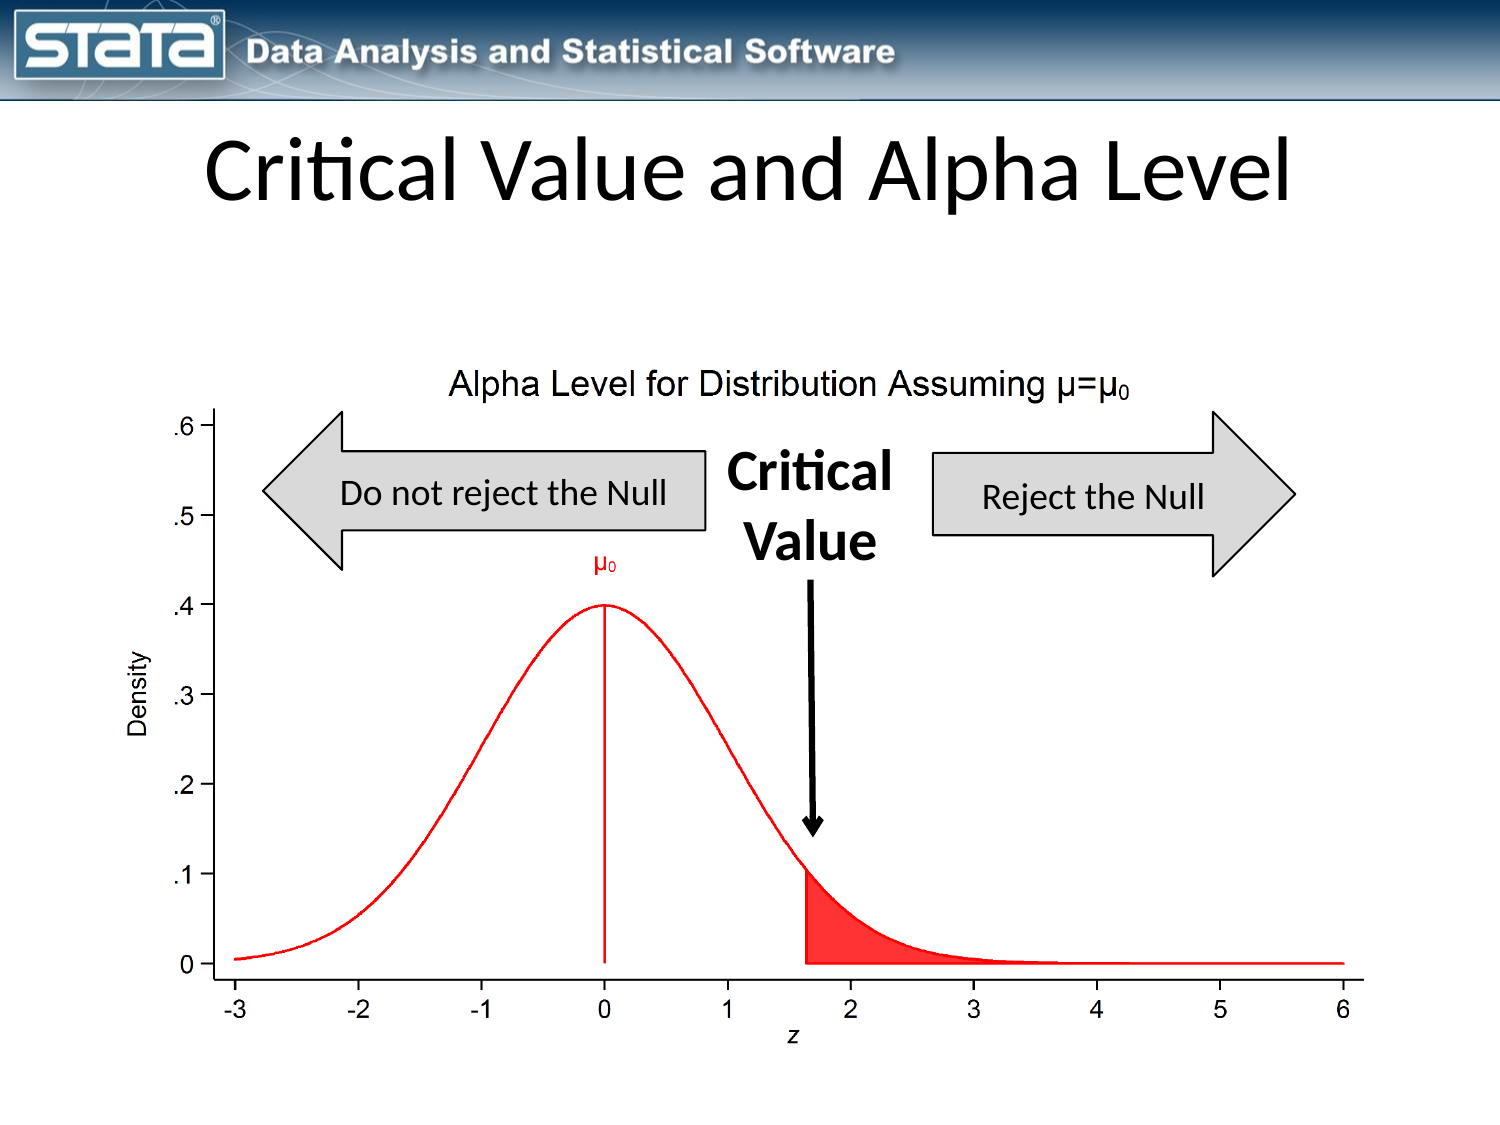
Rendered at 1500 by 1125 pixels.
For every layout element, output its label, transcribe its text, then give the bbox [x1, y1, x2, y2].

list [77, 337, 1399, 1081]
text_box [810, 581, 814, 838]
picture [0, 0, 1500, 102]
title Critical Value and Alpha Level [75, 109, 1425, 233]
